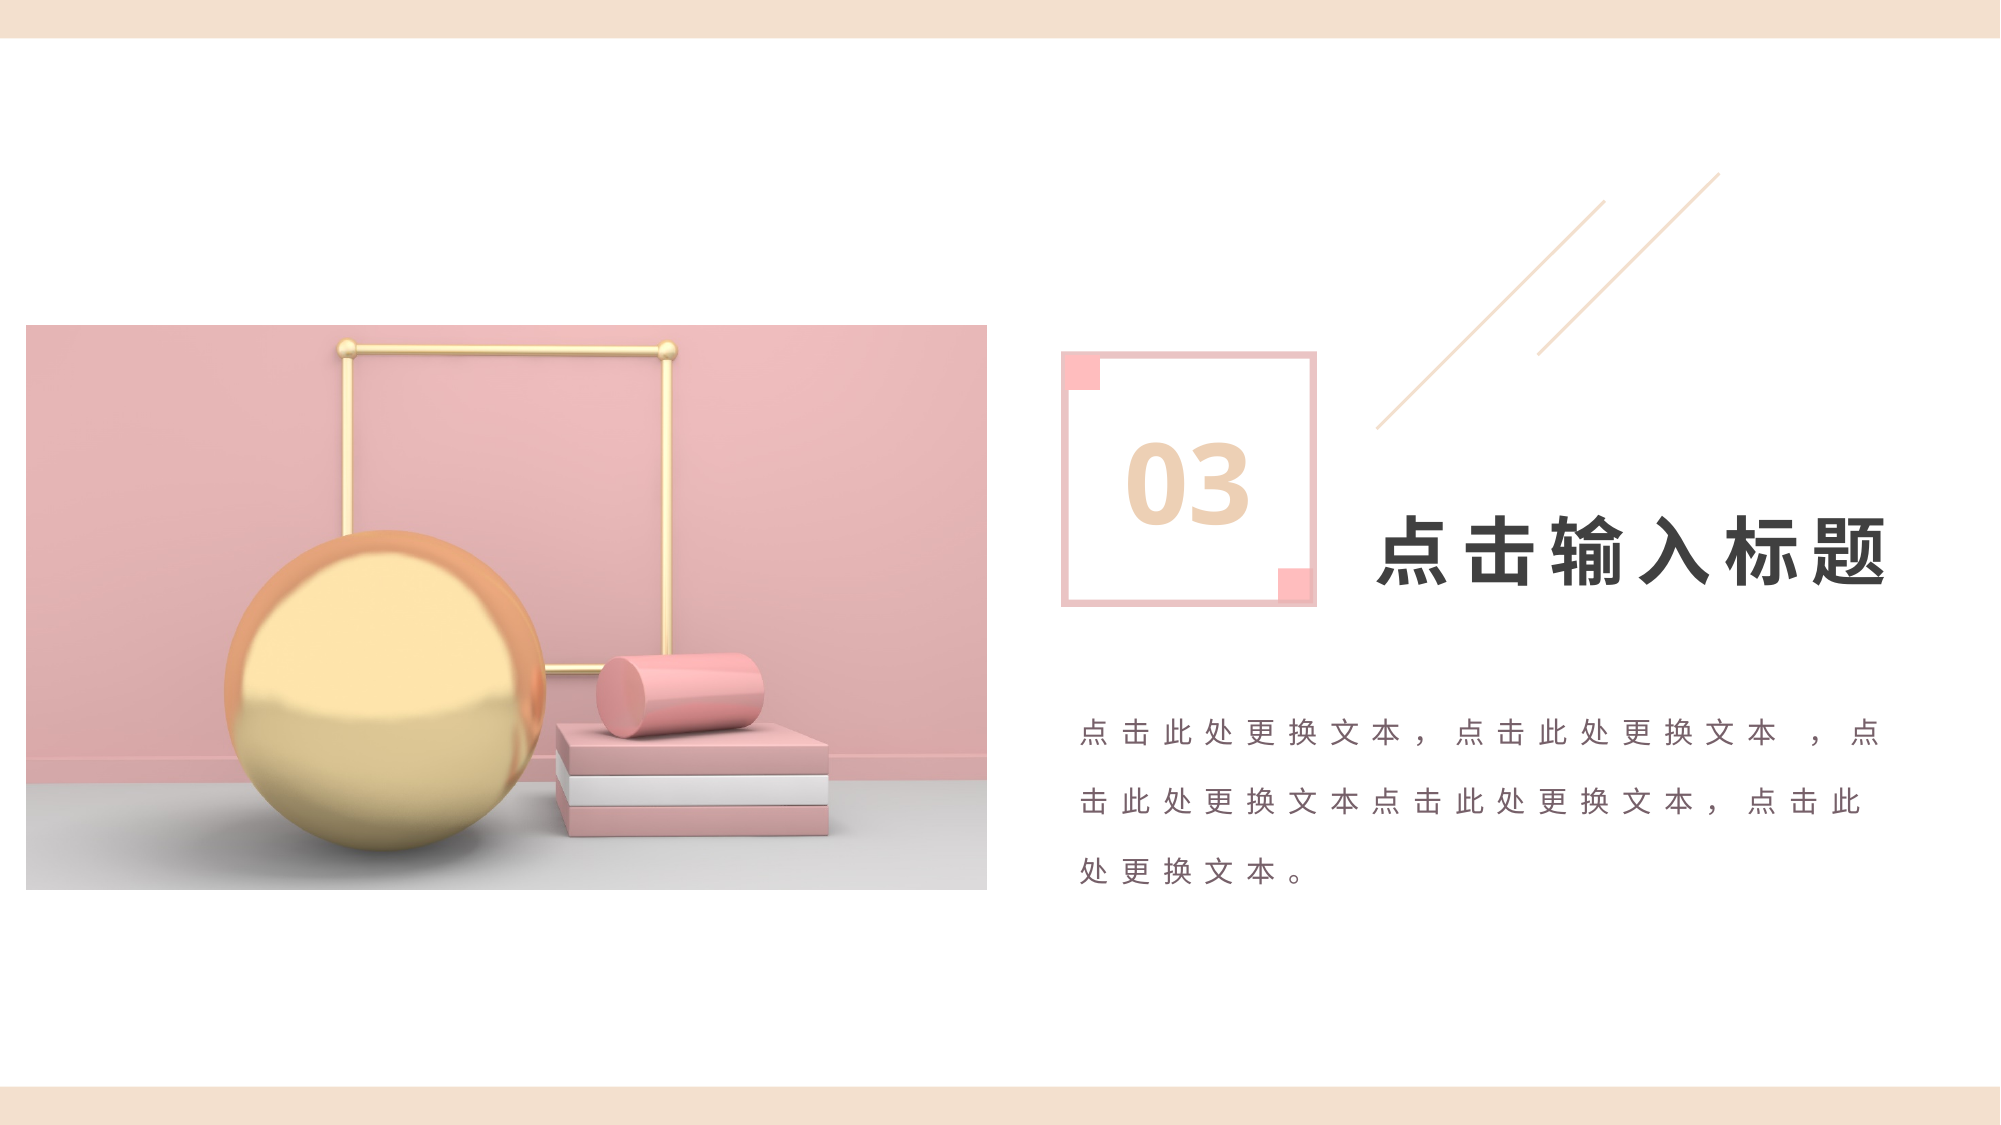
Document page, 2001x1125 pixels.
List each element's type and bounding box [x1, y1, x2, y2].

text_box [0, 0, 2000, 39]
text_box [0, 1086, 2000, 1125]
text_box [26, 173, 1974, 890]
